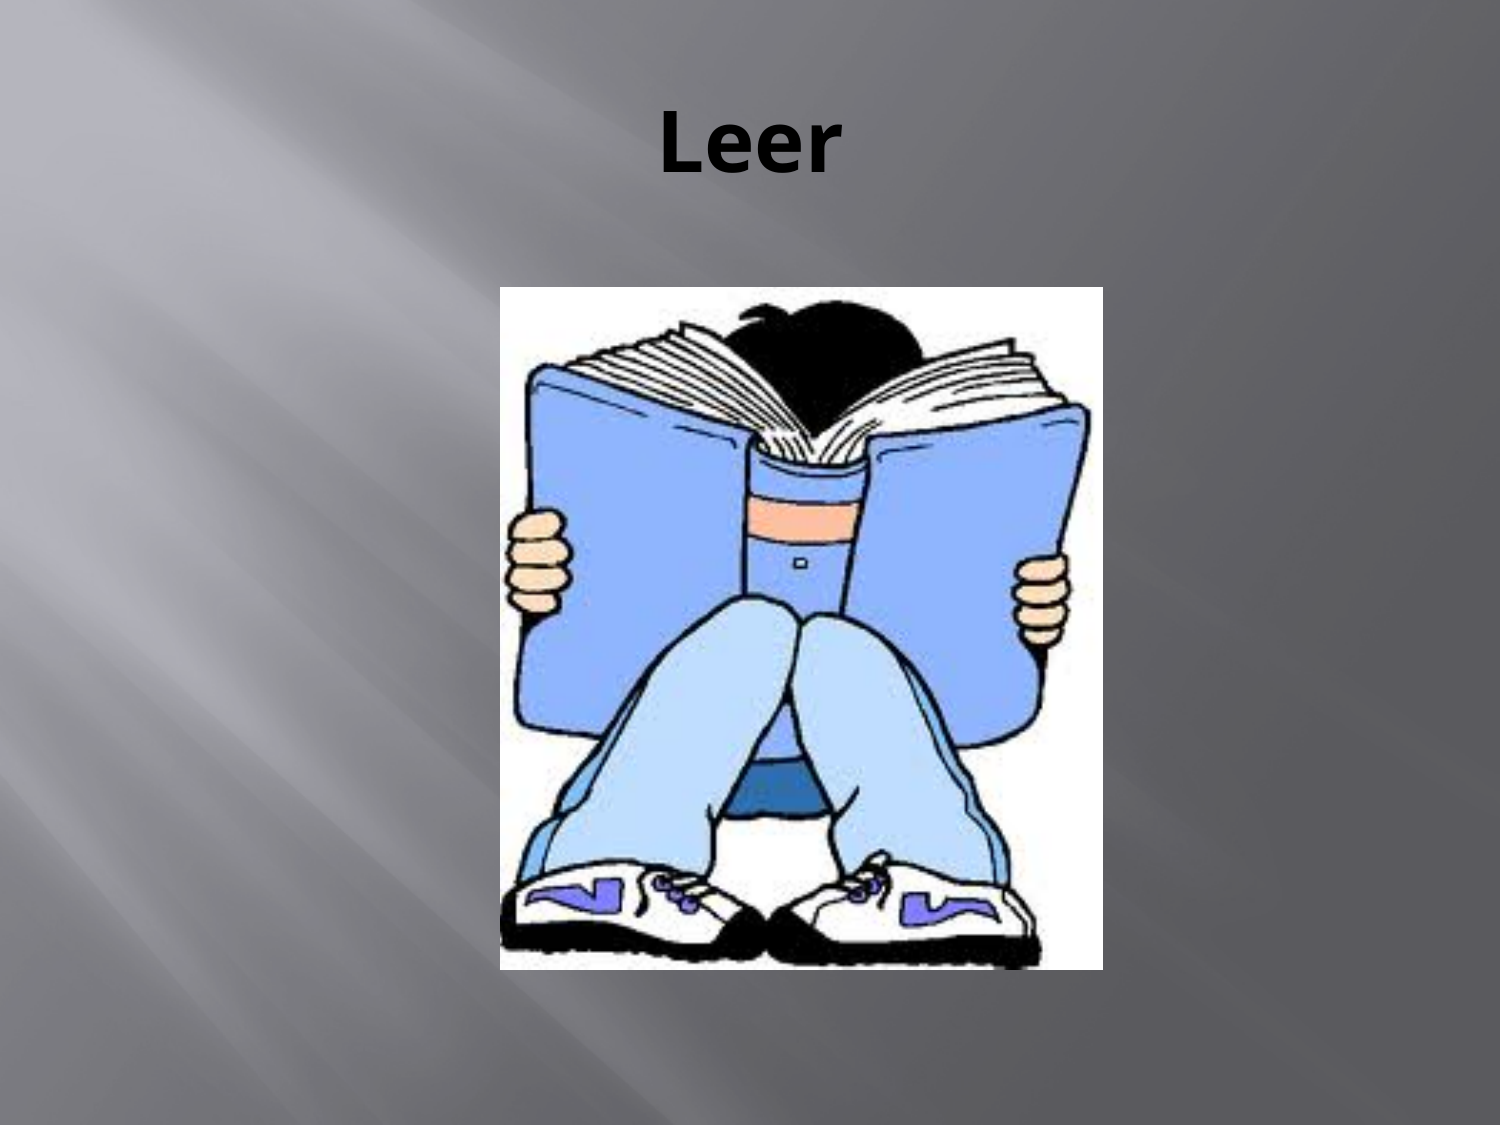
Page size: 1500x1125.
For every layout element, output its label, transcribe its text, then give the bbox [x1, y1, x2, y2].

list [499, 287, 1103, 970]
title Leer [75, 45, 1425, 233]
